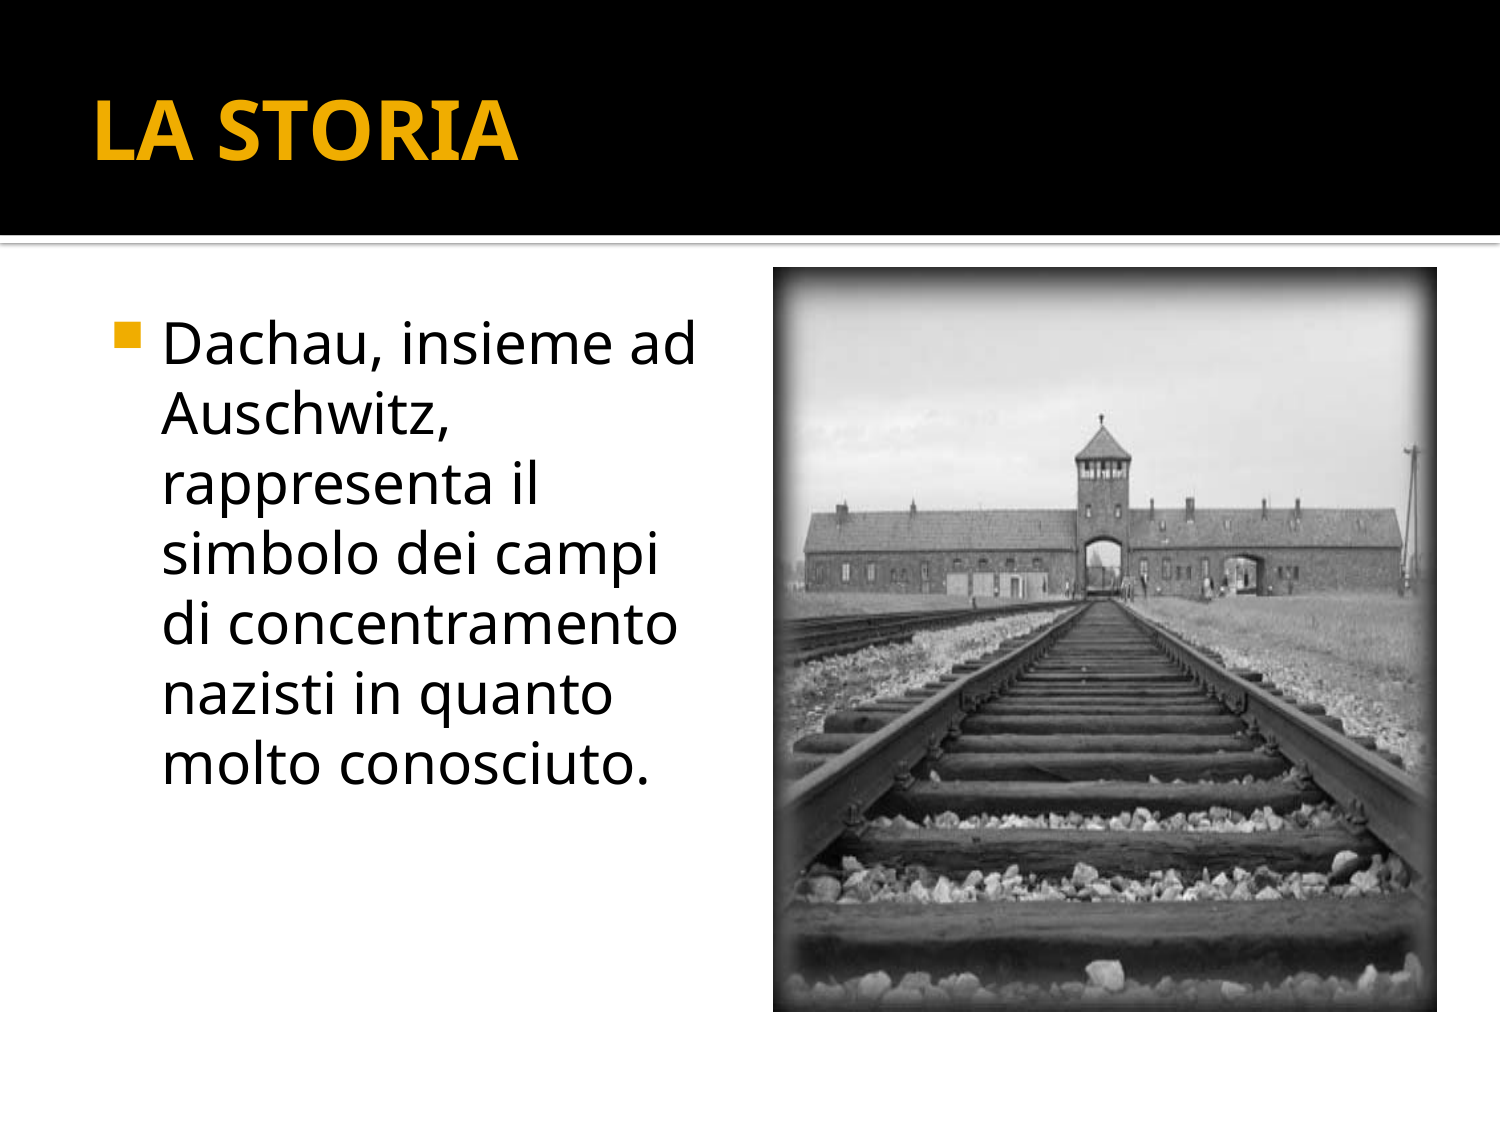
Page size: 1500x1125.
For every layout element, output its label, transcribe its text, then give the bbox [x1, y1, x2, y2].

picture [773, 267, 1437, 1012]
title LA STORIA [75, 24, 1425, 231]
list Dachau, insieme ad Auschwitz, rappresenta il simbolo dei campi di concentramento nazisti in quanto molto conosciuto. [74, 290, 738, 1050]
